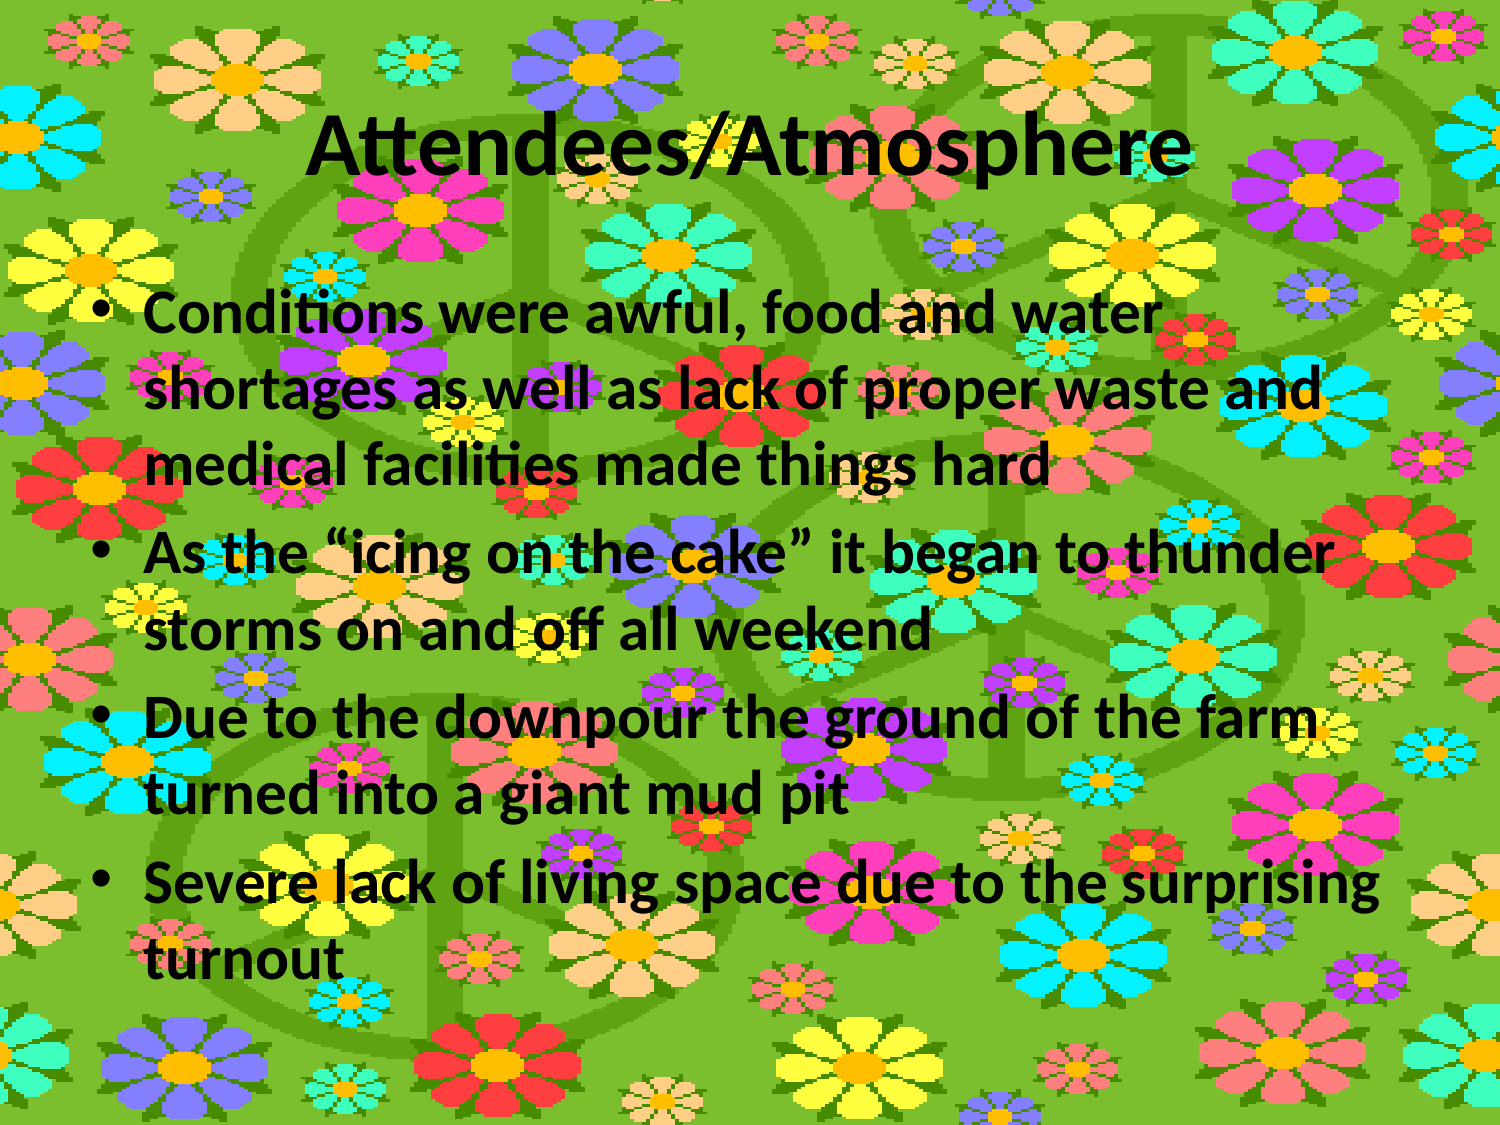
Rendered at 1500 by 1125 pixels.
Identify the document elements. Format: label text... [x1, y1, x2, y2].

picture [0, 0, 1500, 1125]
title Attendees/Atmosphere [75, 45, 1425, 233]
list Conditions were awful, food and water shortages as well as lack of proper waste and medical facilities made things hard As the “icing on the cake” it began to thunder storms on and off all weekend Due to the downpour the ground of the farm turned into a giant mud pit Severe lack of living space due to the surprising turnout [75, 262, 1425, 1005]
